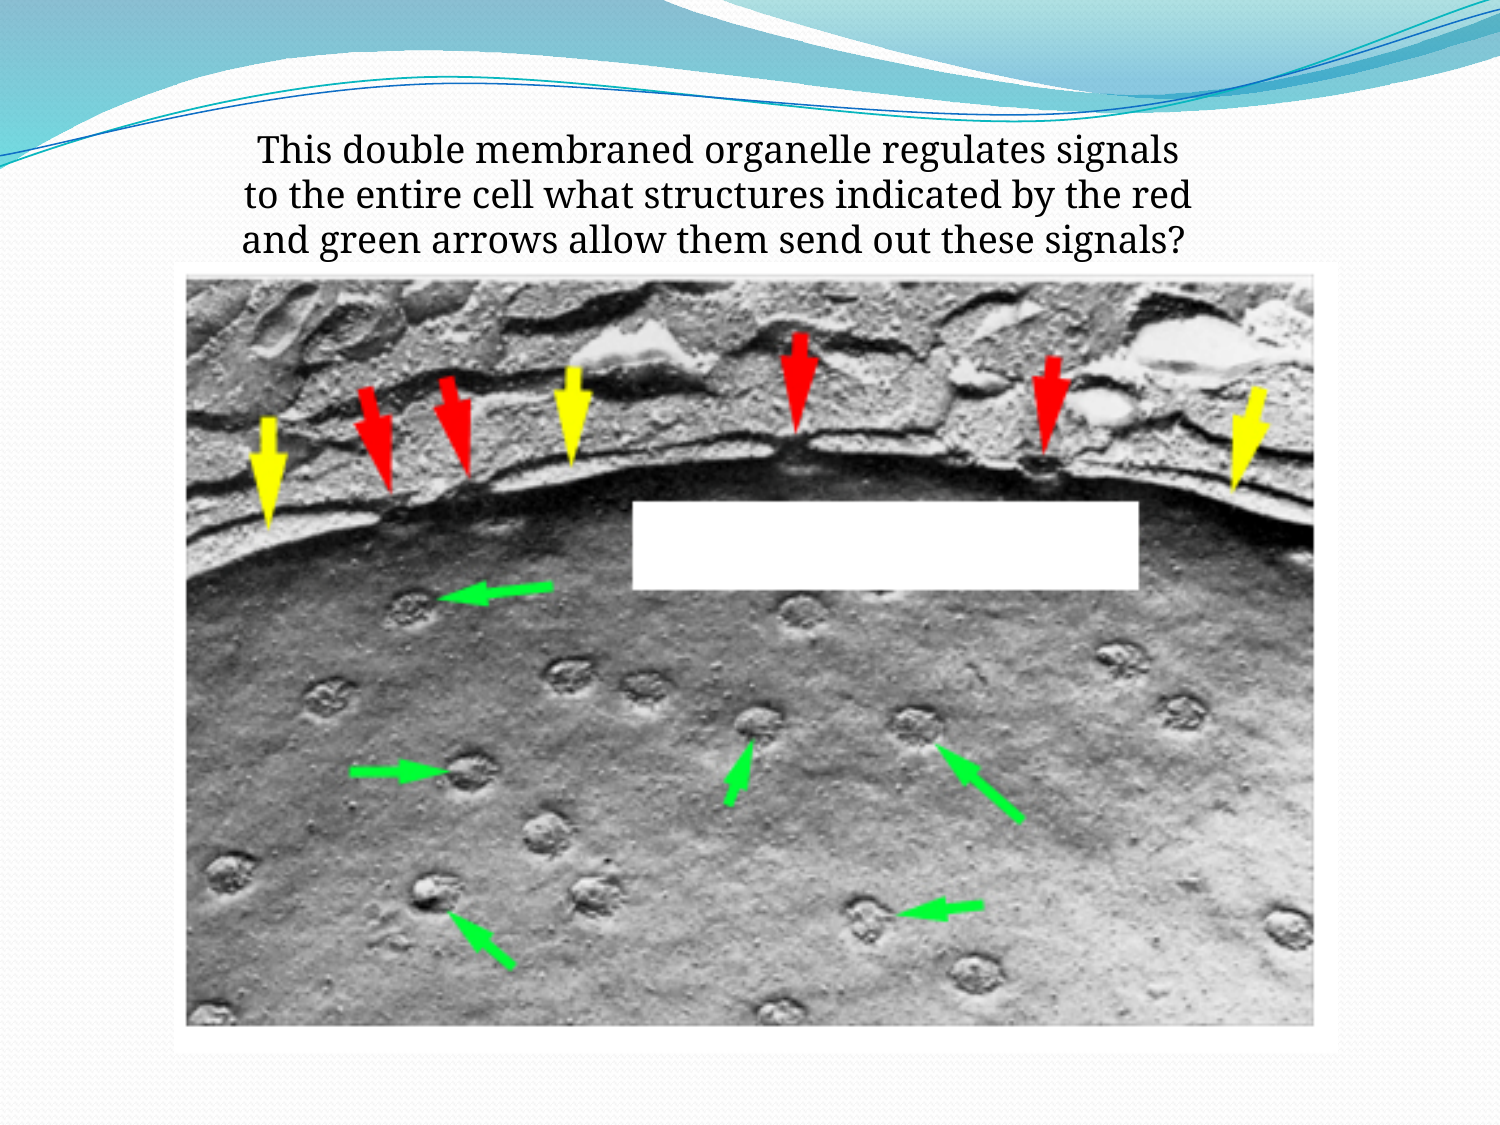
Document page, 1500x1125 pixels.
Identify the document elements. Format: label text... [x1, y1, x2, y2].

text_box This double membraned organelle regulates signals to the entire cell what structures indicated by the red and green arrows allow them send out these signals? [224, 118, 1213, 261]
picture [174, 262, 1338, 1053]
